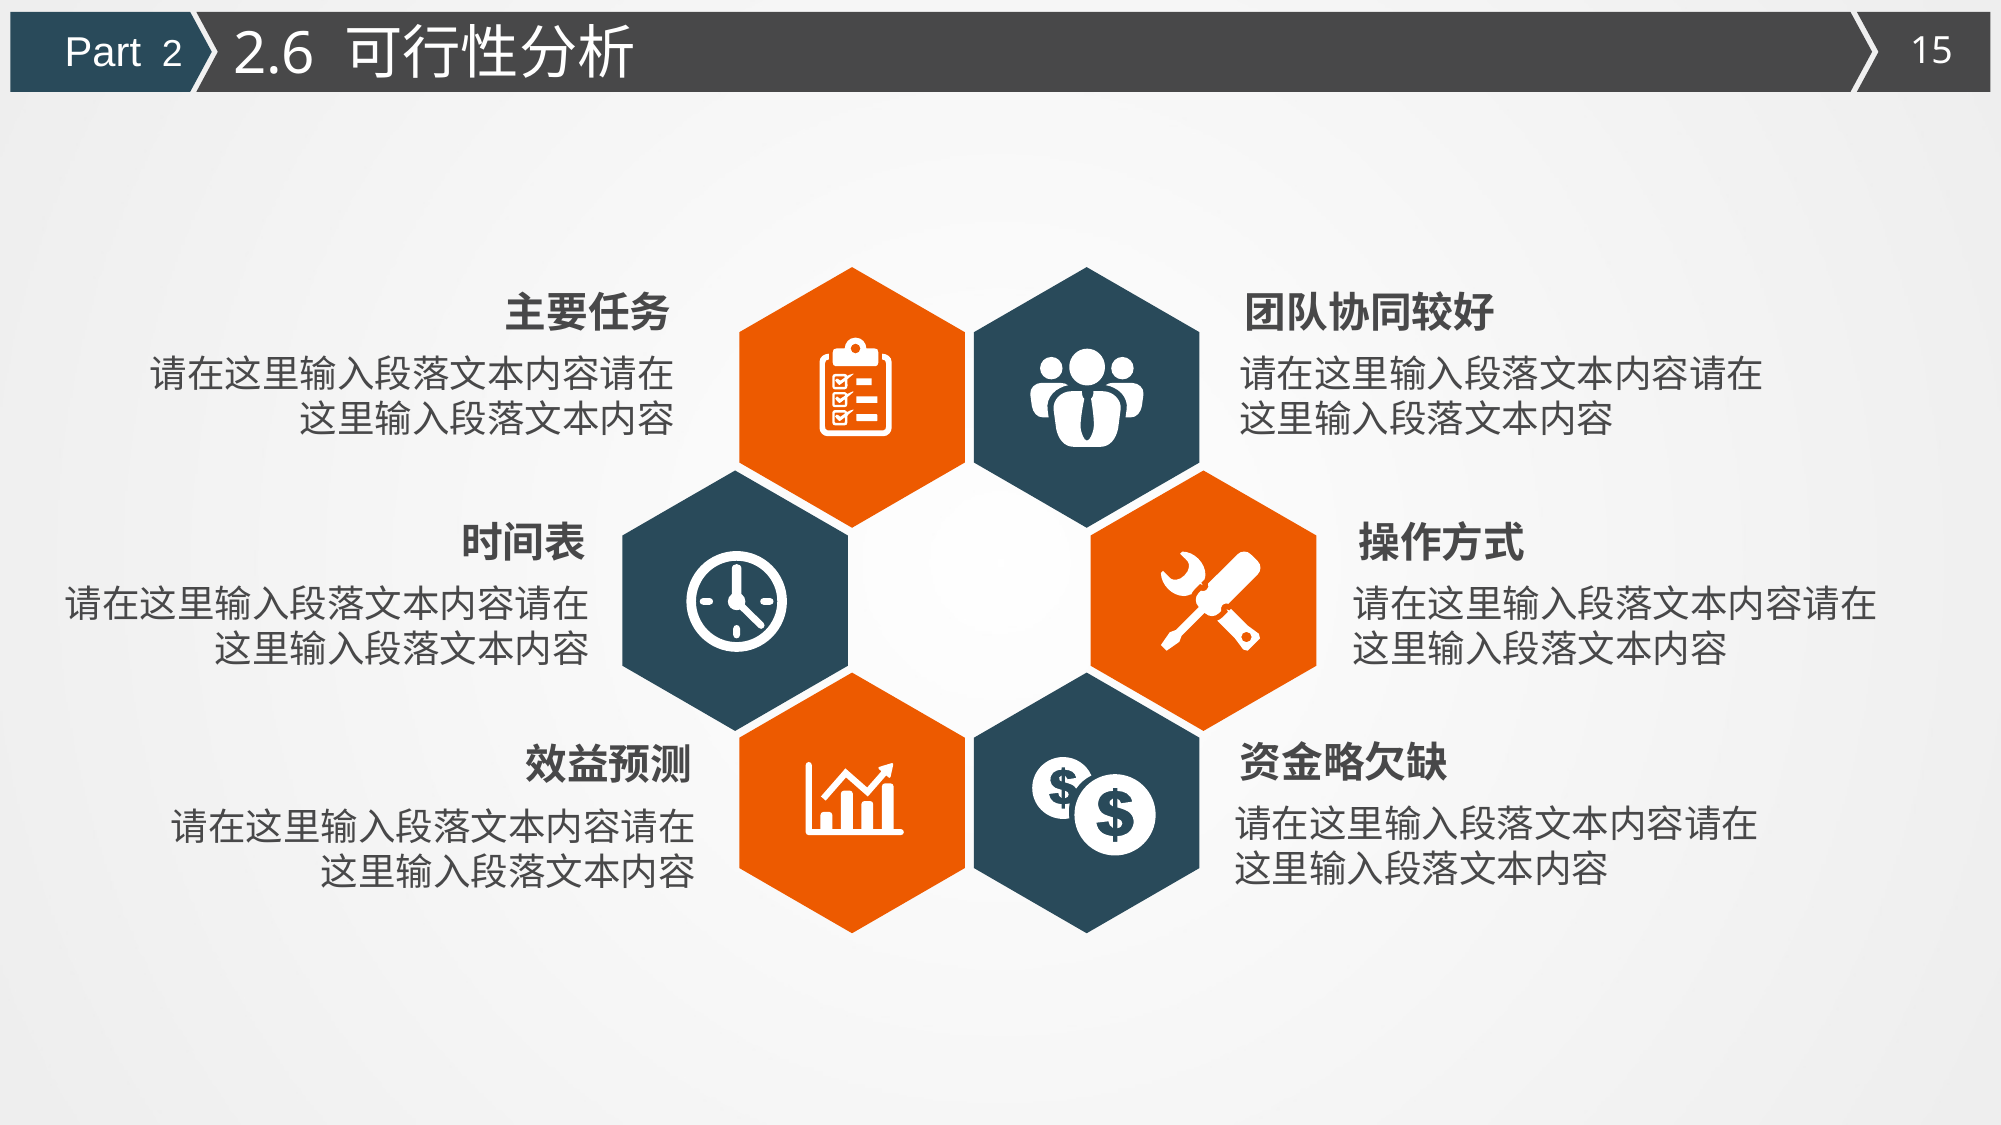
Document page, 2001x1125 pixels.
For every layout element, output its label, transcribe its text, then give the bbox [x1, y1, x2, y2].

text_box [1040, 356, 1063, 380]
text_box 操作方式 [1343, 508, 1672, 572]
text_box [819, 353, 892, 437]
text_box 2.6 可行性分析 [218, 7, 1046, 93]
text_box 团队协同较好 [1230, 278, 1558, 342]
text_box 资金略欠缺 [1224, 728, 1553, 792]
text_box 时间表 [273, 508, 602, 572]
text_box 请在这里输入段落文本内容请在这里输入段落文本内容 [1224, 342, 1784, 448]
text_box [1053, 391, 1121, 447]
text_box 主要任务 [358, 278, 687, 342]
text_box [686, 551, 787, 652]
text_box 请在这里输入段落文本内容请在这里输入段落文本内容 [151, 795, 711, 901]
text_box [739, 672, 965, 934]
text_box 请在这里输入段落文本内容请在这里输入段落文本内容 [45, 572, 605, 678]
text_box [1105, 382, 1144, 418]
text_box [1074, 774, 1156, 856]
text_box [622, 470, 848, 731]
text_box 效益预测 [379, 730, 708, 795]
text_box [1030, 382, 1069, 418]
text_box Part 2 [22, 17, 198, 83]
text_box [1032, 757, 1092, 819]
text_box [1069, 348, 1105, 386]
text_box [973, 672, 1200, 934]
text_box [1160, 551, 1261, 651]
picture [0, 0, 2001, 1125]
text_box 请在这里输入段落文本内容请在这里输入段落文本内容 [1219, 792, 1779, 898]
text_box 请在这里输入段落文本内容请在这里输入段落文本内容 [1338, 572, 1898, 678]
text_box 请在这里输入段落文本内容请在这里输入段落文本内容 [130, 342, 690, 448]
text_box [739, 267, 965, 528]
text_box [805, 761, 904, 836]
text_box [973, 267, 1200, 528]
text_box [1111, 356, 1134, 380]
text_box [832, 337, 879, 367]
text_box [1090, 470, 1317, 731]
